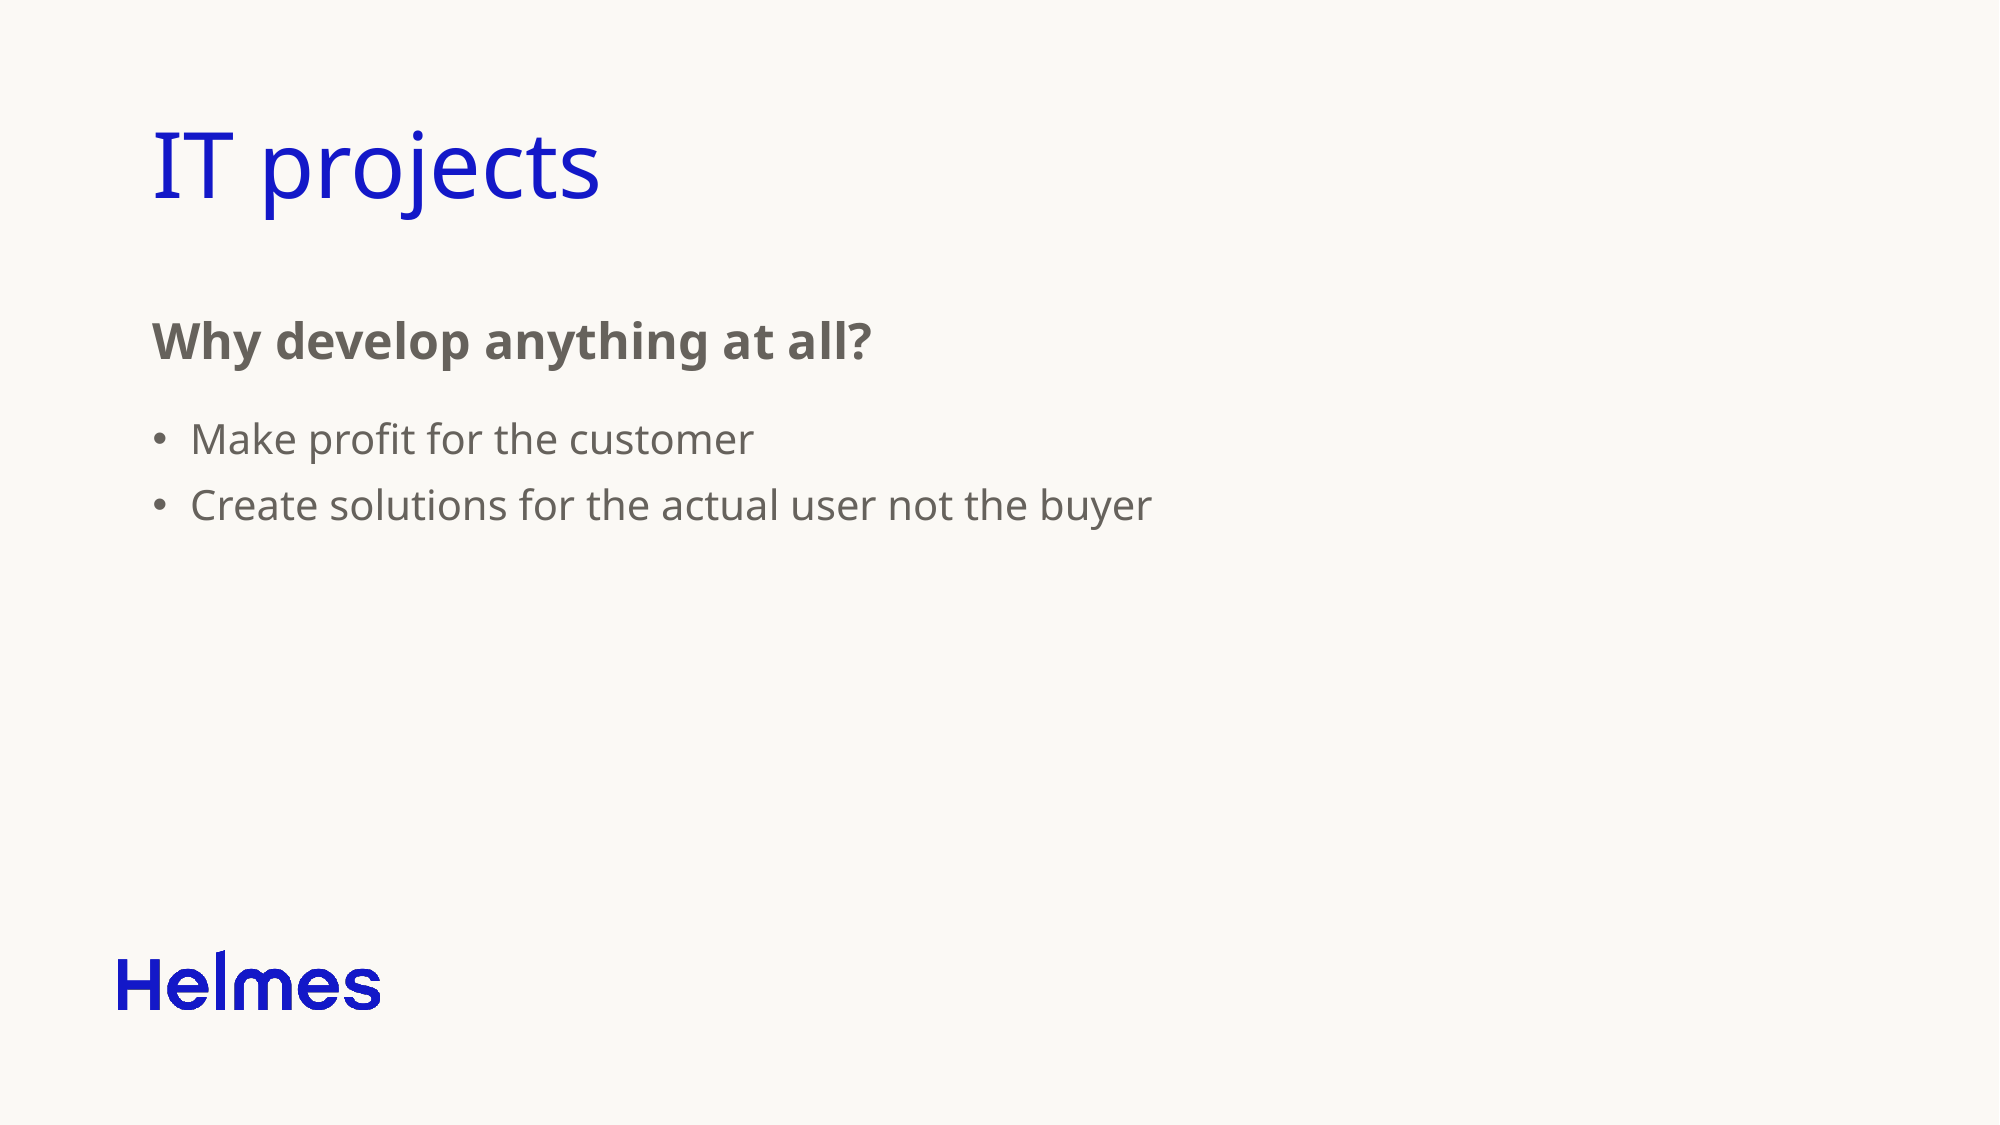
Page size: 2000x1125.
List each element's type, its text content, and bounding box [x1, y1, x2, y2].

list Make profit for the customer Create solutions for the actual user not the buyer [137, 410, 1473, 1016]
picture [118, 950, 380, 1010]
list Why develop anything at all? [137, 275, 984, 410]
title IT projects [137, 59, 1863, 278]
